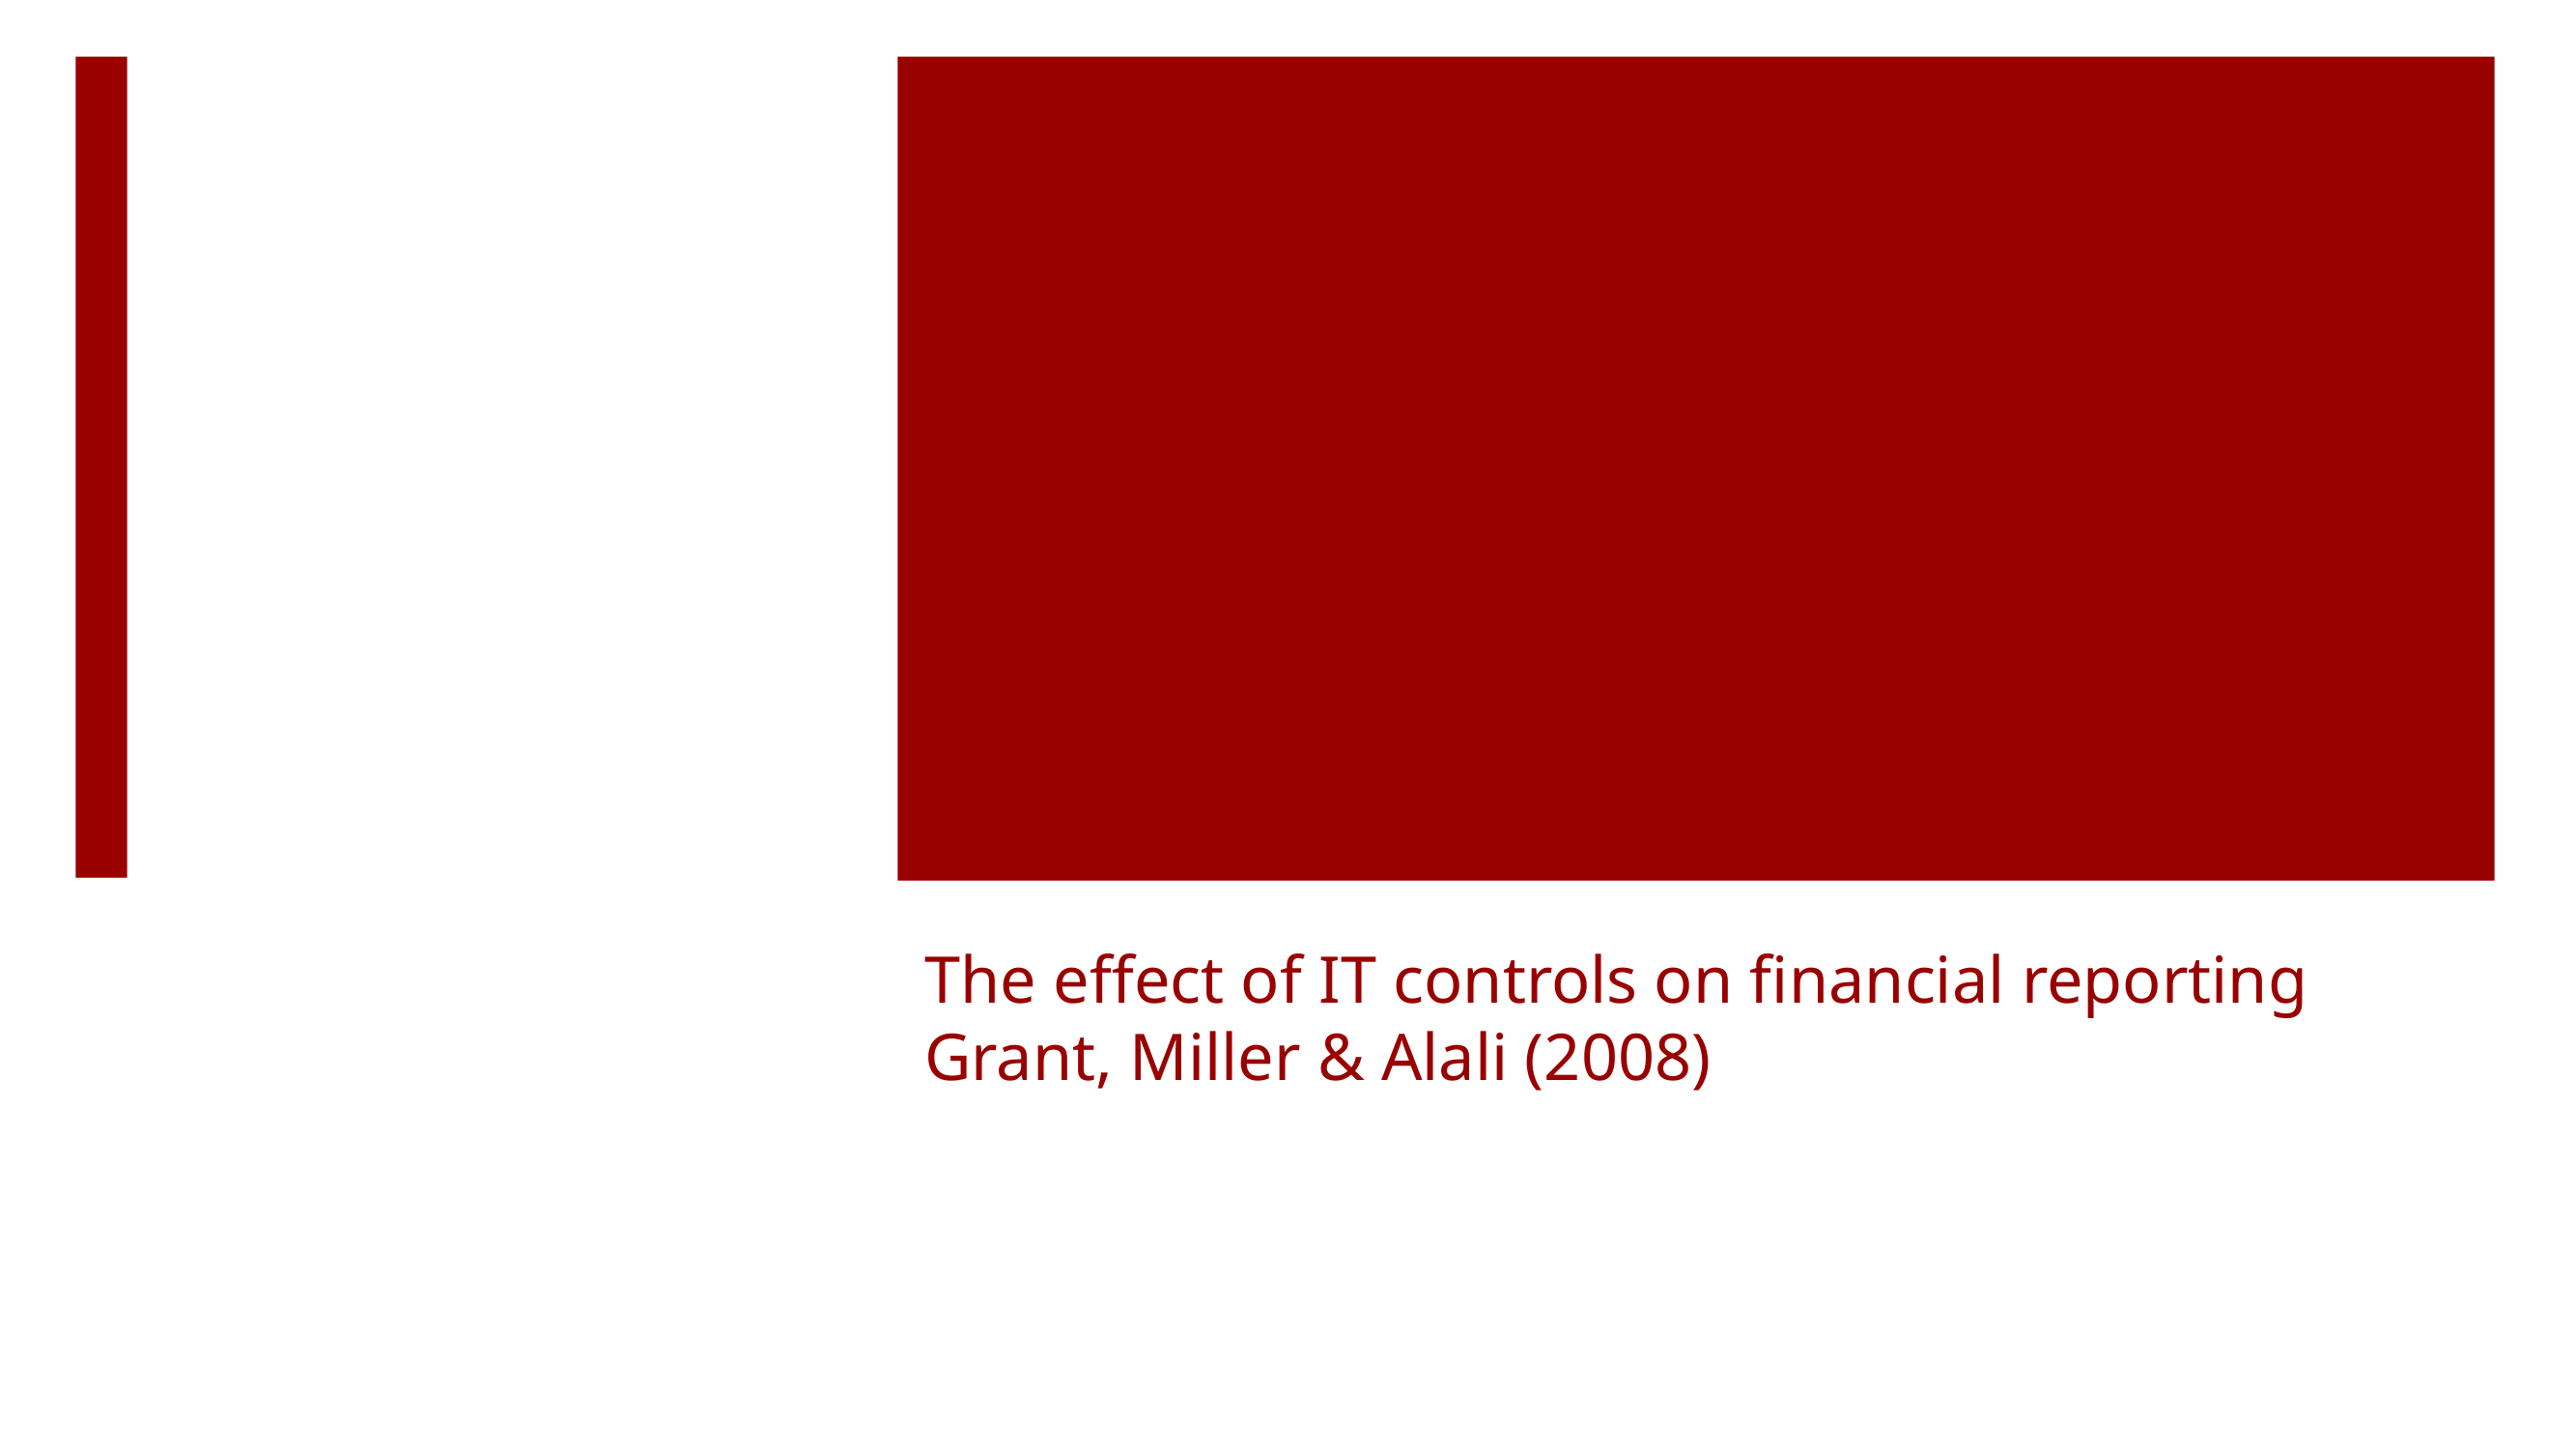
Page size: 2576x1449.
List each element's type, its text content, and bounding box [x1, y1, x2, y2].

title The effect of IT controls on financial reporting Grant, Miller & Alali (2008) [901, 889, 2472, 1105]
